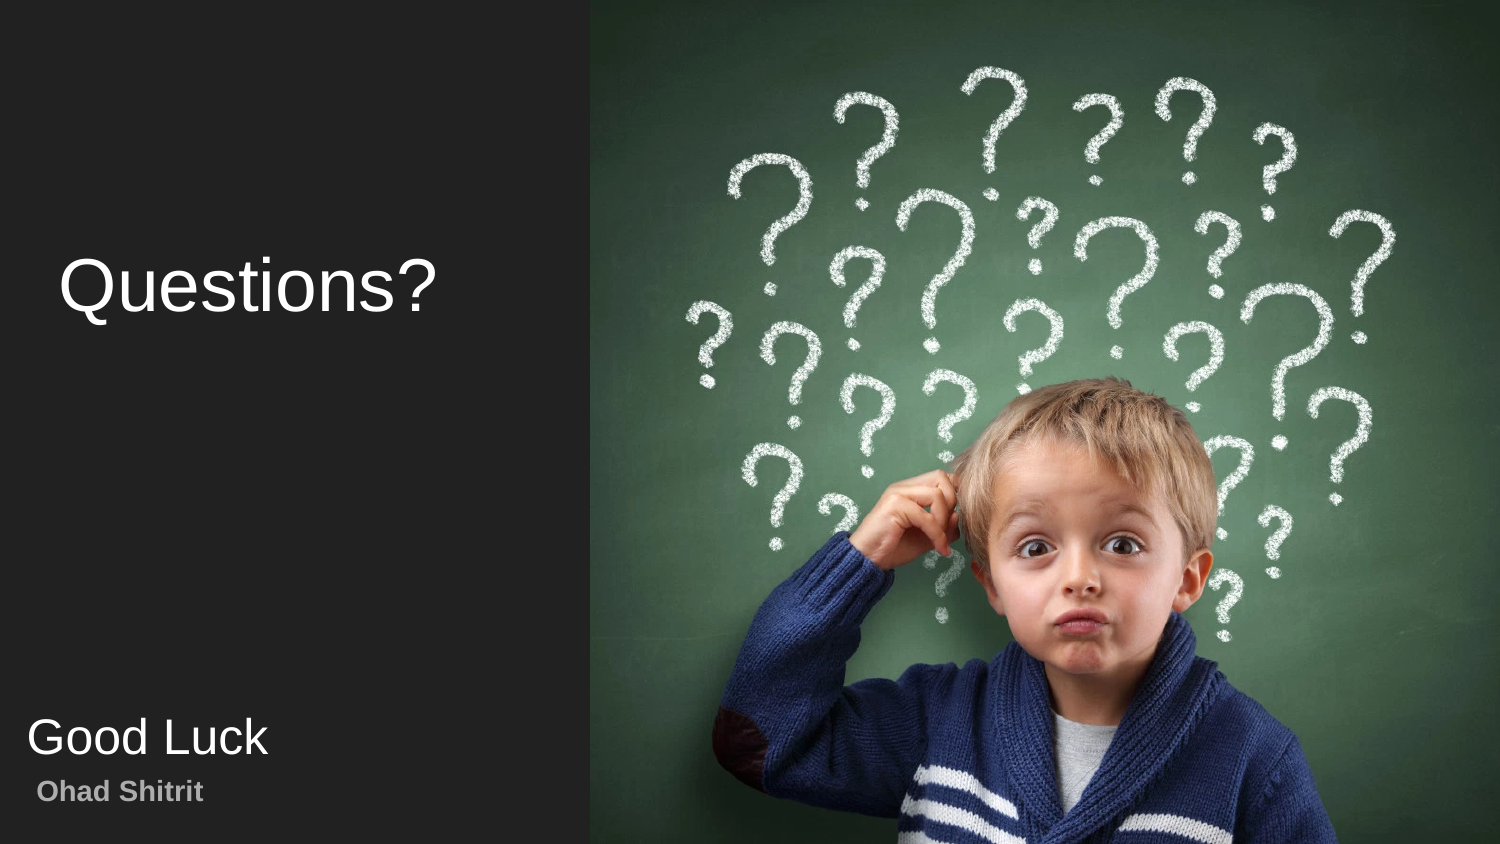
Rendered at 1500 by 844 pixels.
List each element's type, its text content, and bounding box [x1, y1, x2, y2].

list Ohad Shitrit [21, 751, 482, 828]
title Questions? [43, 217, 505, 342]
title Good Luck [11, 655, 473, 780]
picture [590, 0, 1500, 844]
